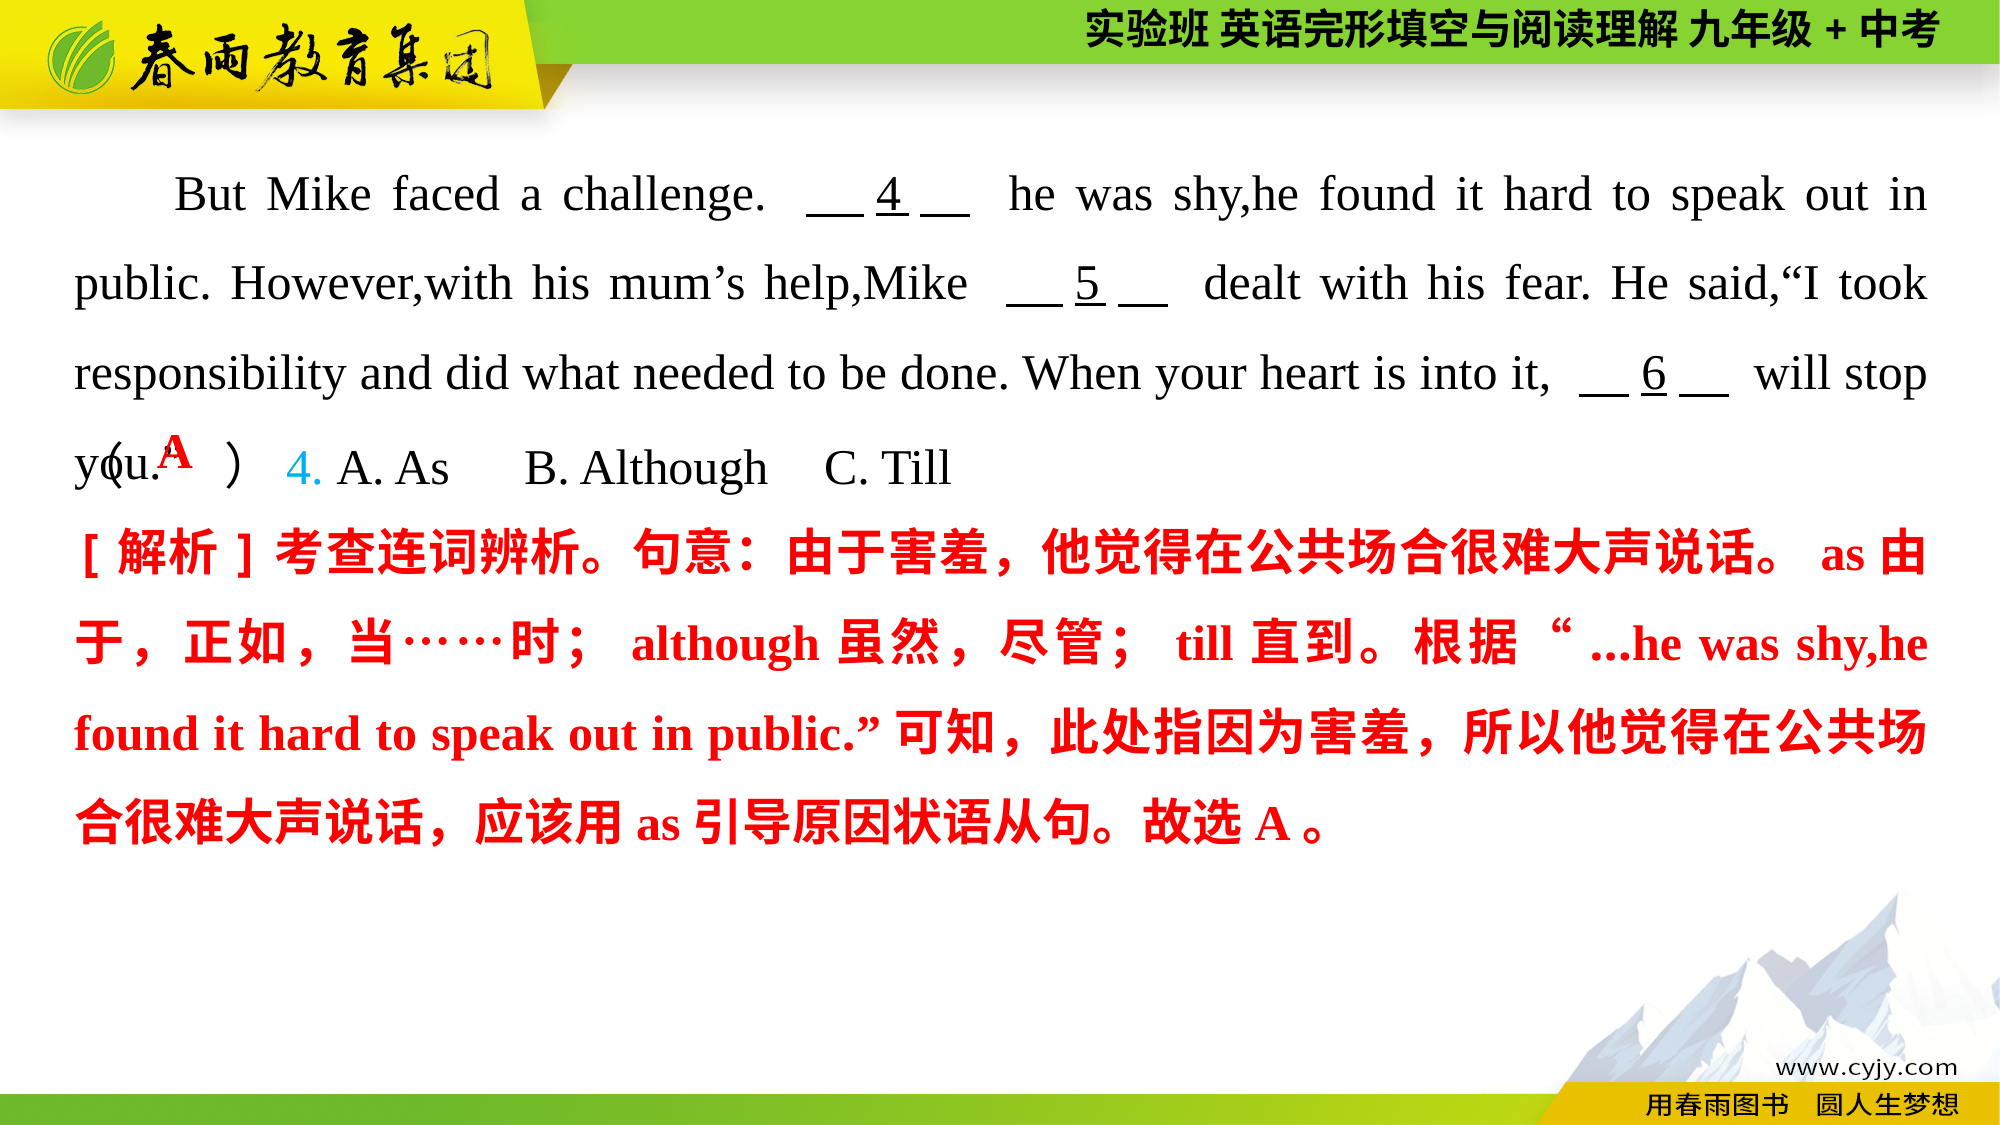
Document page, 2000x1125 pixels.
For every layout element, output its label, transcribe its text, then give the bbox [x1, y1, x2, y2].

list But Mike faced a challenge. 4 he was shy,he found it hard to speak out in public. However,with his mum’s help,Mike 5 dealt with his fear. He said,“I took responsibility and did what needed to be done. When your heart is into it, 6 will stop you.” [59, 122, 1944, 397]
text_box （ ）4. A. As B. Although C. Till [59, 397, 1944, 482]
picture [0, 0, 2000, 1125]
text_box [解析]考查连词辨析。句意：由于害羞，他觉得在公共场合很难大声说话。as由于，正如，当……时；although虽然，尽管；till直到。根据“...he was shy,he found it hard to speak out in public.”可知，此处指因为害羞，所以他觉得在公共场合很难大声说话，应该用as引导原因状语从句。故选A。 [59, 482, 1944, 858]
text_box A [141, 411, 208, 482]
